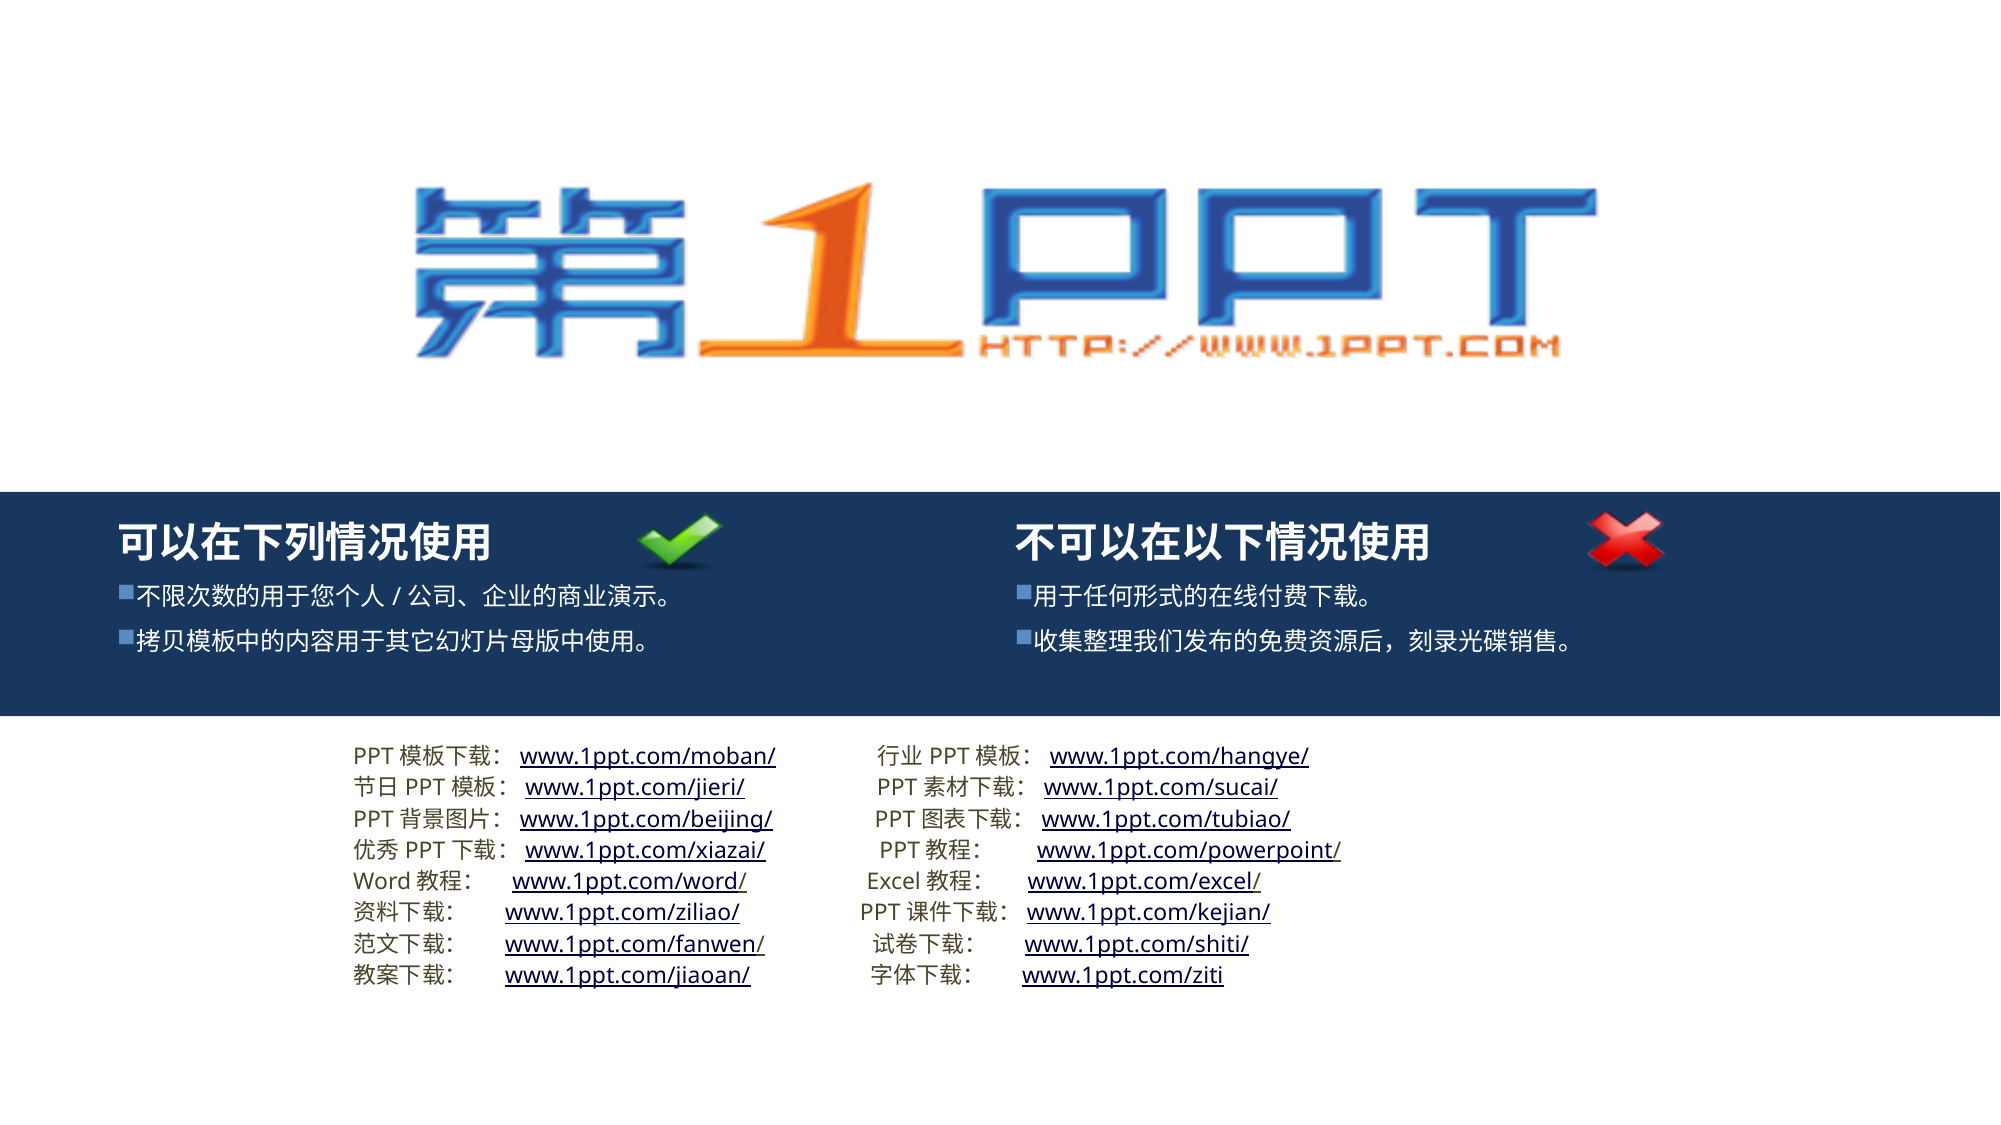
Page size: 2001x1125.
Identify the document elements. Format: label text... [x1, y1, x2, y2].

text_box 不可以在以下情况使用 用于任何形式的在线付费下载。 收集整理我们发布的免费资源后，刻录光碟销售。 [999, 508, 1898, 762]
picture [1581, 507, 1669, 573]
text_box 可以在下列情况使用 不限次数的用于您个人/公司、企业的商业演示。 拷贝模板中的内容用于其它幻灯片母版中使用。 [102, 508, 1000, 774]
picture [179, 51, 1867, 492]
text_box PPT模板下载：www.1ppt.com/moban/ 行业PPT模板：www.1ppt.com/hangye/ 节日PPT模板：www.1ppt.com/jieri/ PPT素材下载：www.1ppt.com/sucai/ PPT背景图片：www.1ppt.com/beijing/ PPT图表下载：www.1ppt.com/tubiao/ 优秀PPT下载：www.1ppt.com/xiazai/ PPT教程： www.1ppt.com/powerpoint/ Word教程： www.1ppt.com/word/ Excel教程： www.1ppt.com/excel/ 资料下载： www.1ppt.com/ziliao/ PPT课件下载：www.1ppt.com/kejian/ 范文下载： www.1ppt.com/fanwen/ 试卷下载： www.1ppt.com/shiti/ 教案下载： www.1ppt.com/jiaoan/ 字体下载： www.1ppt.com/ziti [336, 762, 1752, 1008]
picture [637, 507, 724, 573]
text_box [0, 491, 2000, 717]
